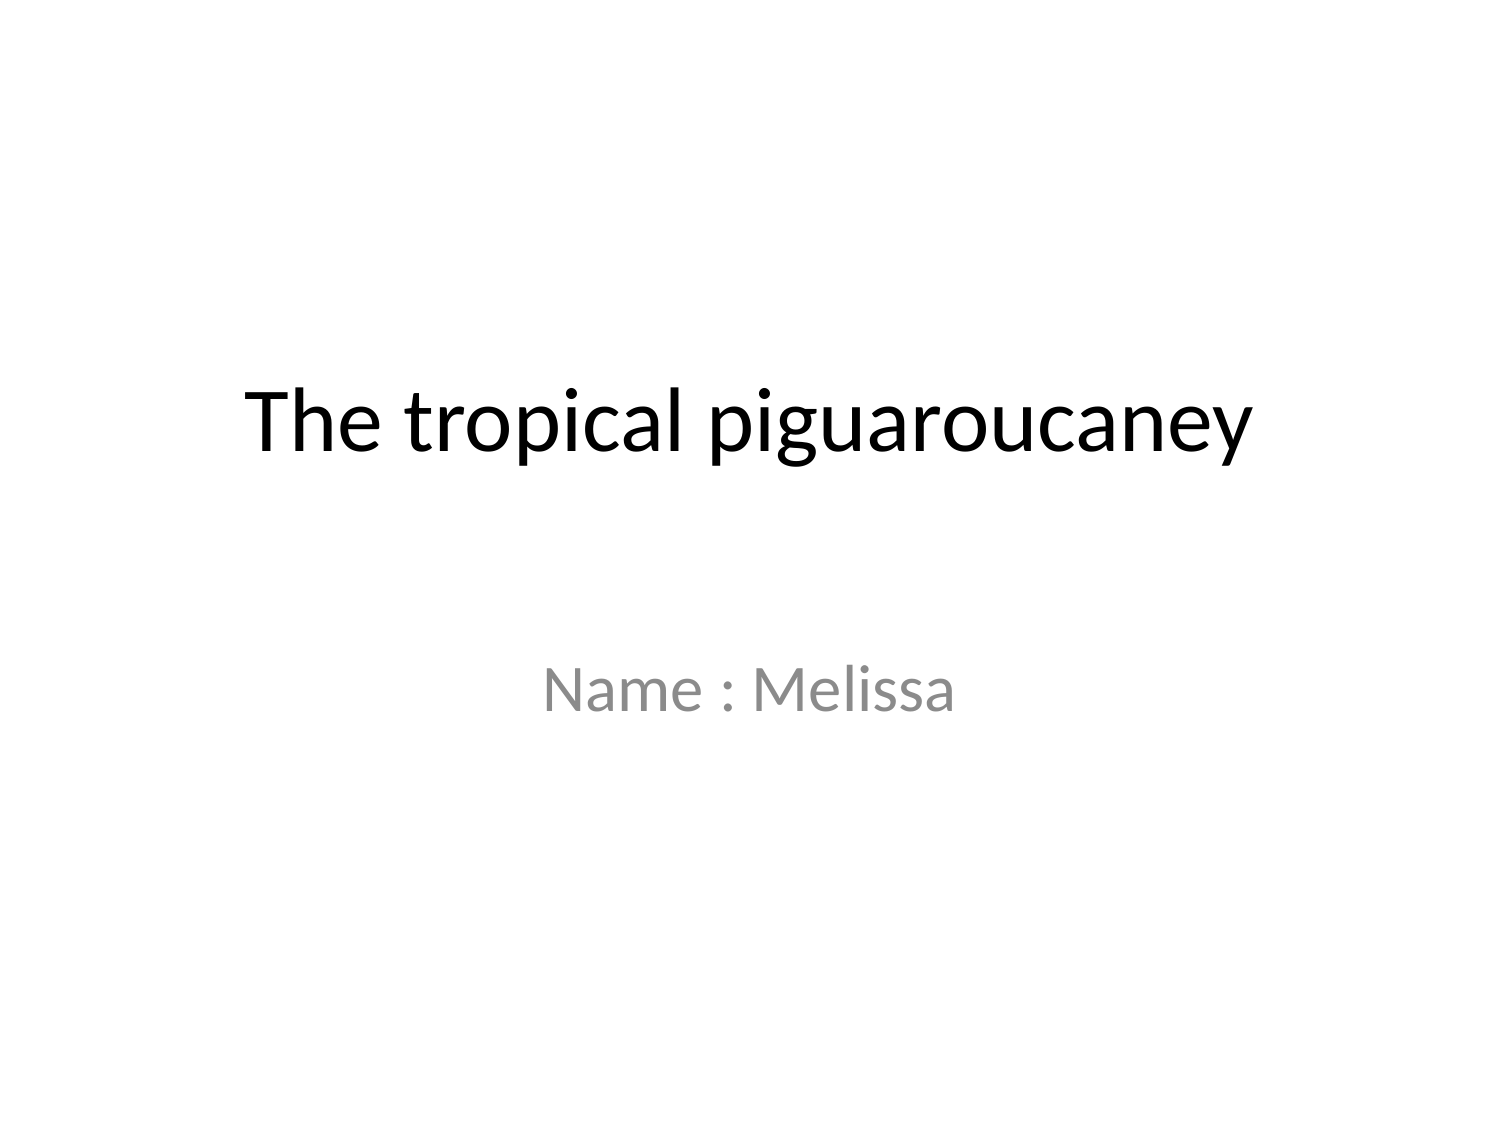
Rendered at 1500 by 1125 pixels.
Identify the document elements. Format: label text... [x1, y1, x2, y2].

subtitle Name : Melissa [225, 637, 1275, 925]
title The tropical piguaroucaney [112, 349, 1388, 591]
